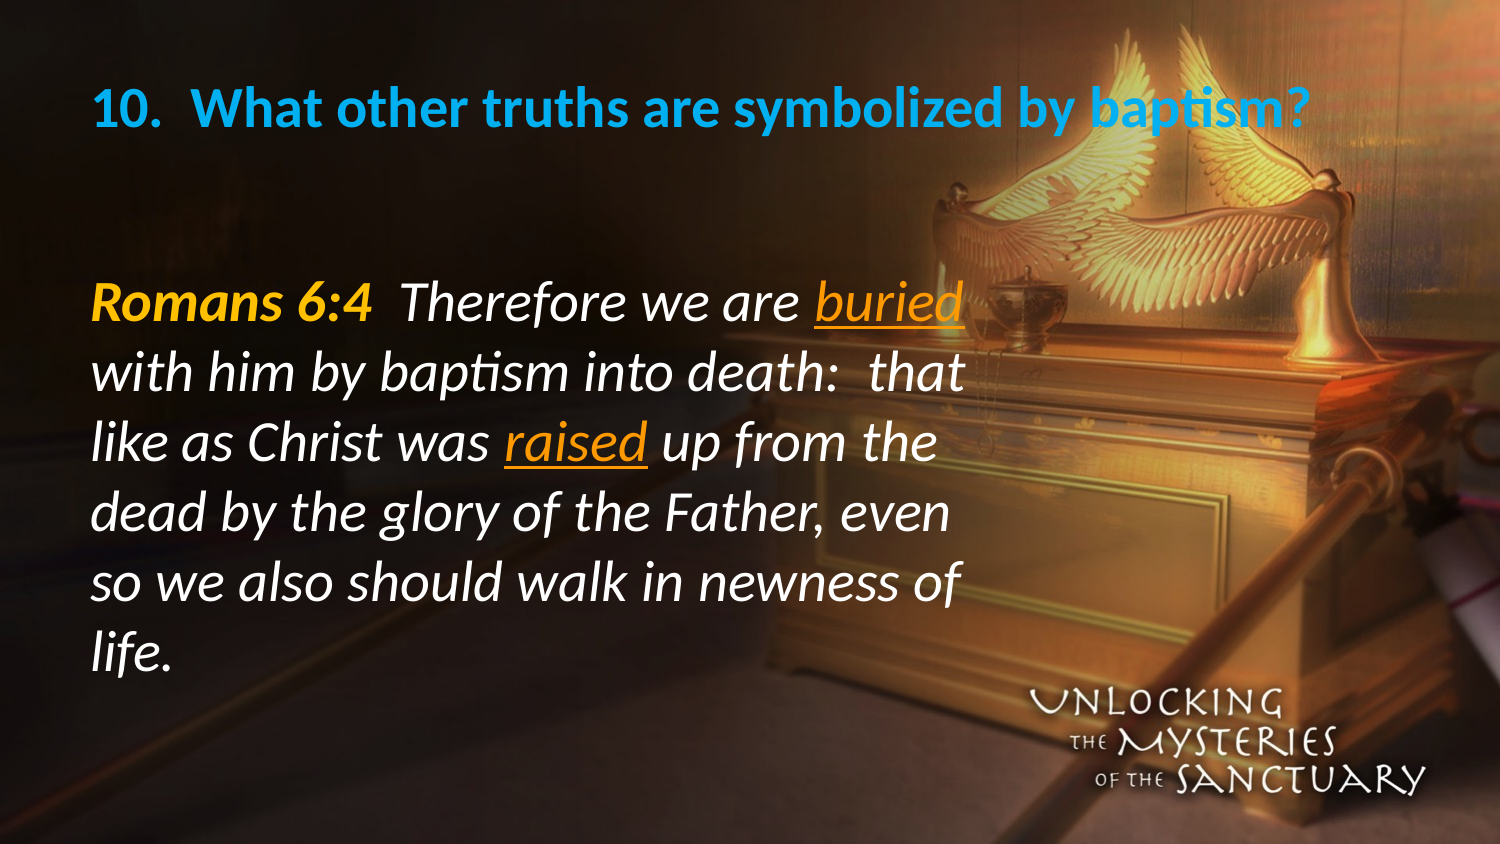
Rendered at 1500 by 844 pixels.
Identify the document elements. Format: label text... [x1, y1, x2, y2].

picture [0, 0, 1500, 844]
list Romans 6:4 Therefore we are buried with him by baptism into death: that like as Christ was raised up from the dead by the glory of the Father, even so we also should walk in newness of life. [75, 174, 985, 844]
title 10. What other truths are symbolized by baptism? [75, 33, 1425, 175]
